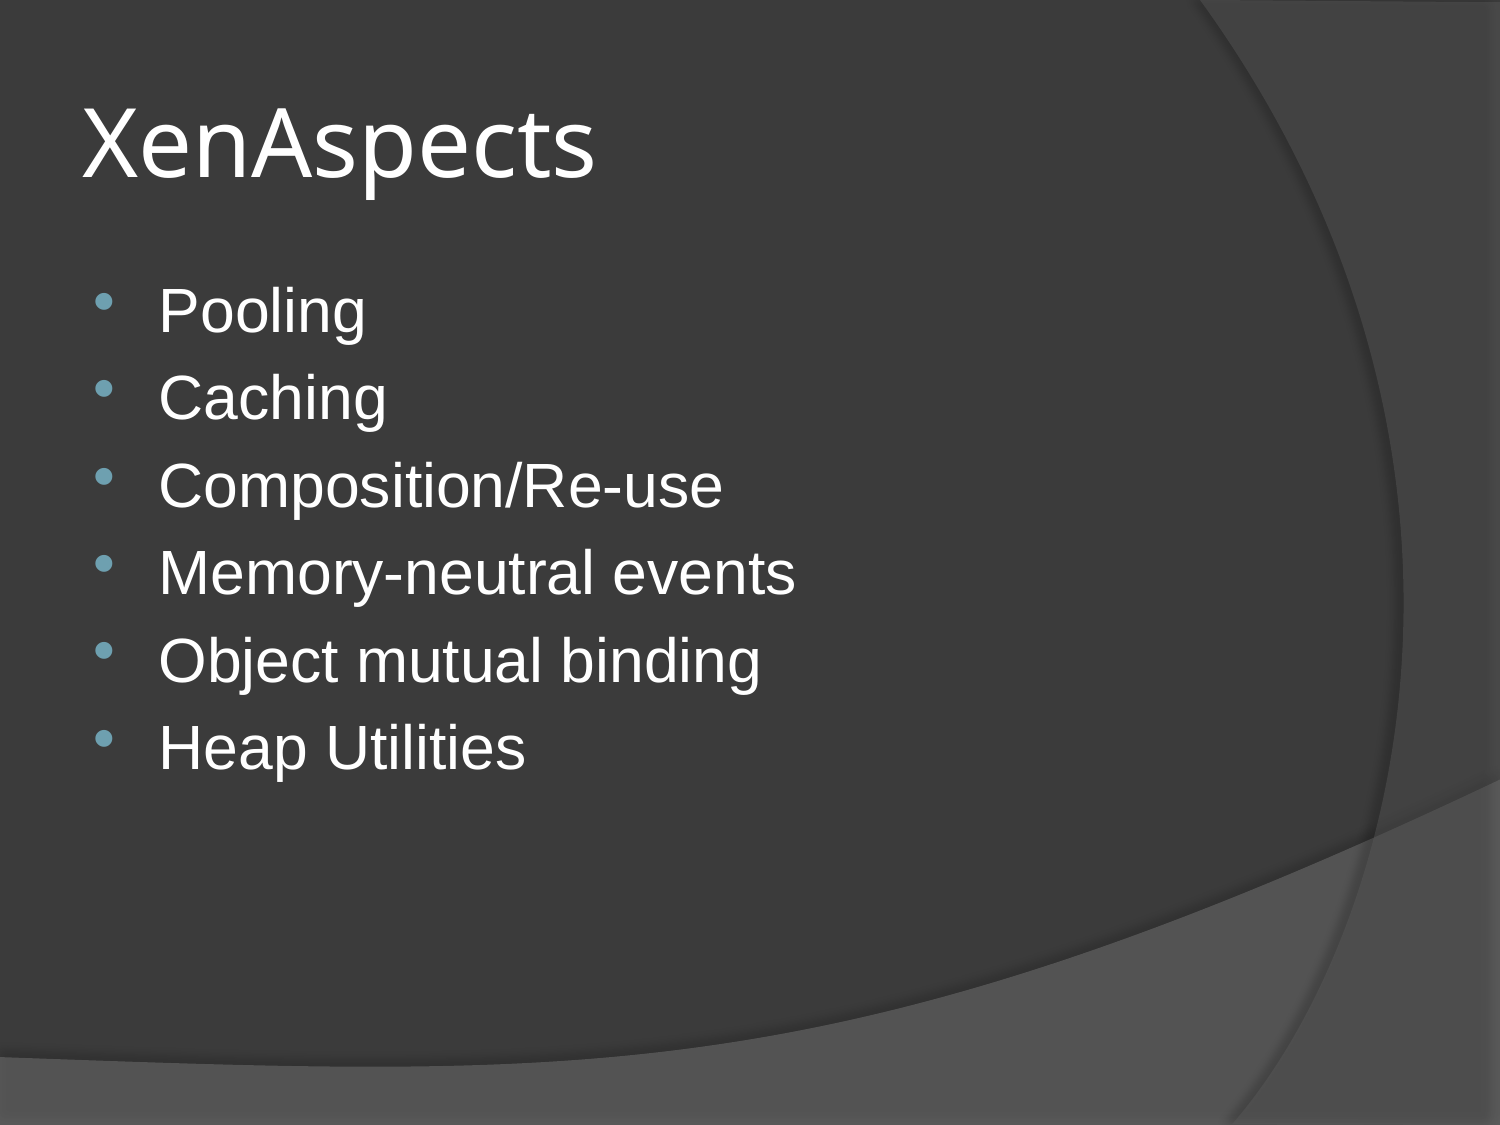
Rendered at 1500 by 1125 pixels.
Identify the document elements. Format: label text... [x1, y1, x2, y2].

list Pooling Caching Composition/Re-use Memory-neutral events Object mutual binding Heap Utilities [75, 262, 1300, 1005]
title XenAspects [75, 45, 1300, 233]
